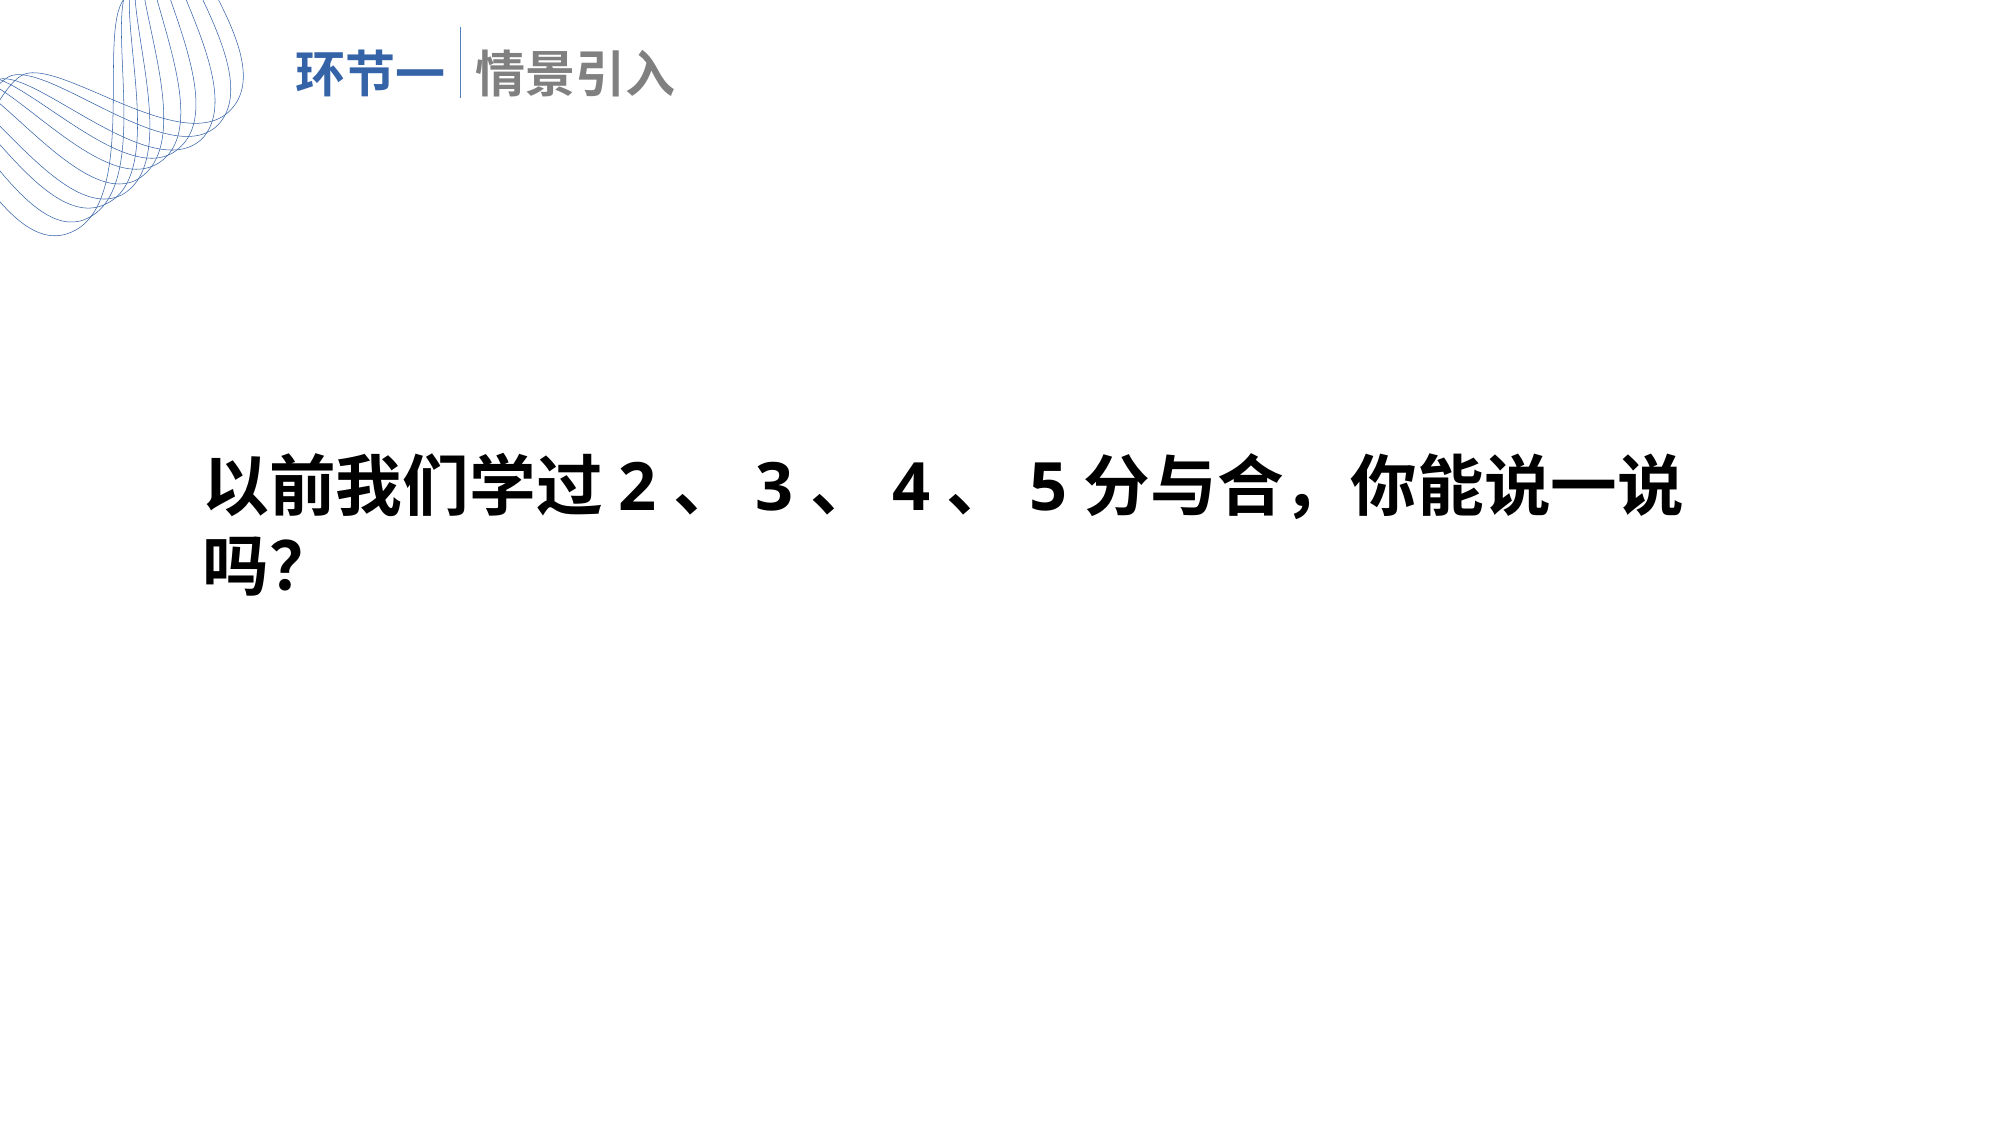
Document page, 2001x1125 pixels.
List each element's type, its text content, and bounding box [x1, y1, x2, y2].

text_box 以前我们学过2、3、4、5分与合，你能说一说吗？ [187, 436, 1720, 611]
